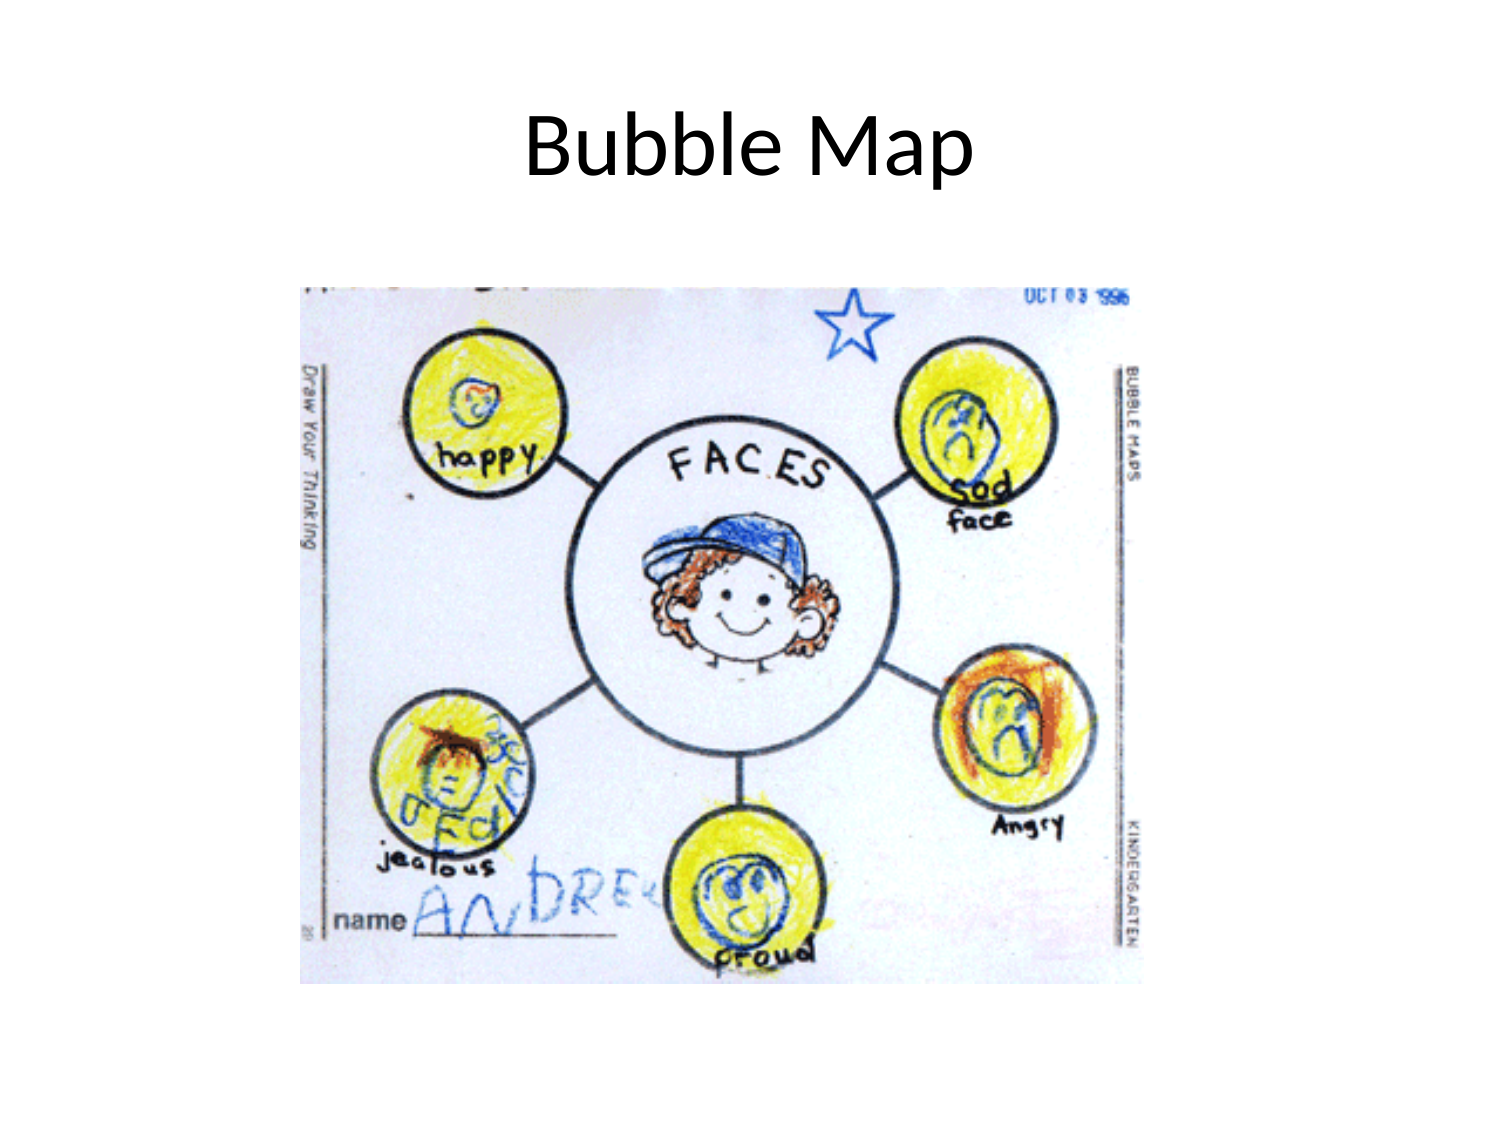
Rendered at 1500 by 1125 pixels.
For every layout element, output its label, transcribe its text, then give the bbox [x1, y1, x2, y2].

picture [299, 287, 1144, 984]
list [75, 262, 1425, 1005]
title Bubble Map [75, 45, 1425, 233]
